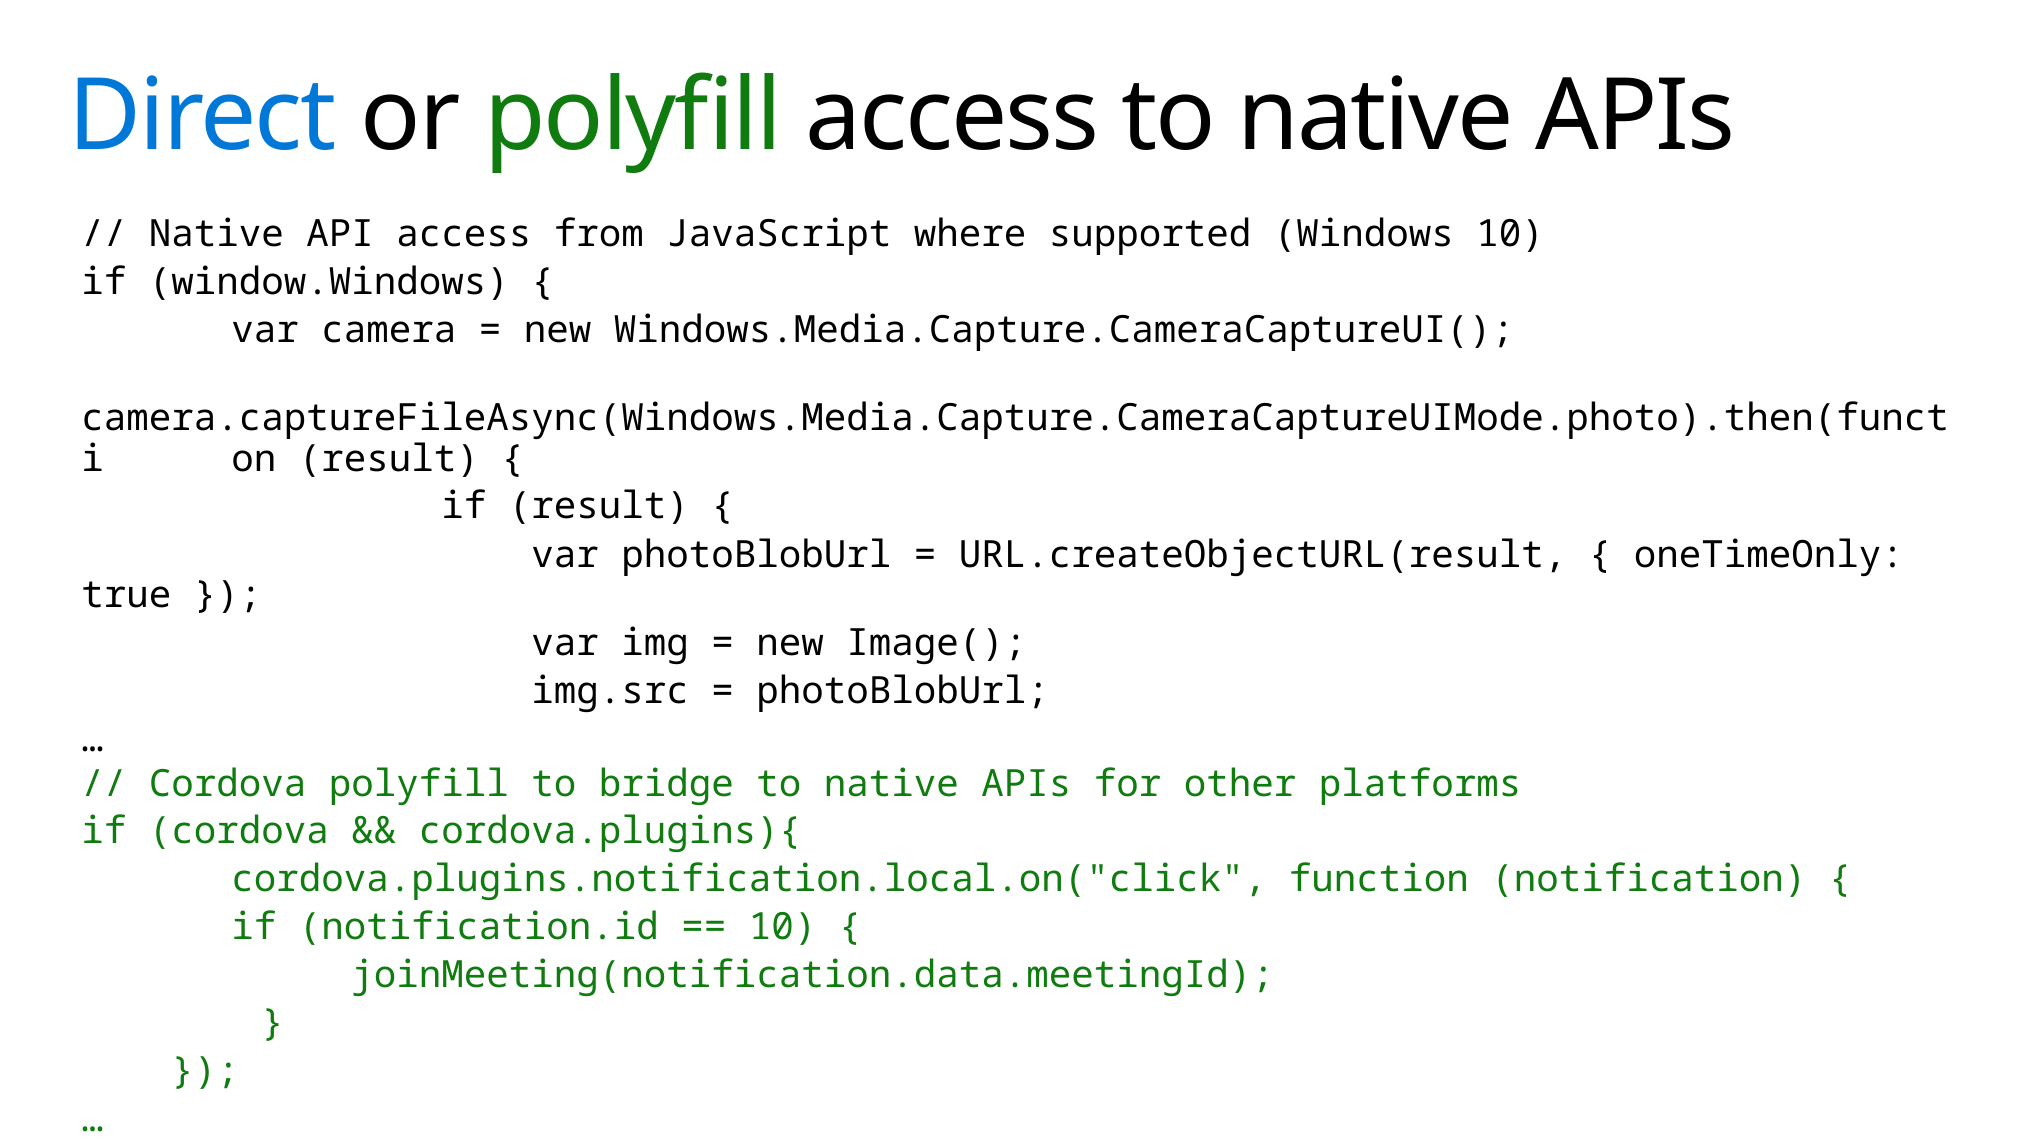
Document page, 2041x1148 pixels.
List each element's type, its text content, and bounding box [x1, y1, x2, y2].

list // Native API access from JavaScript where supported (Windows 10) if (window.Windows) { var camera = new Windows.Media.Capture.CameraCaptureUI(); camera.captureFileAsync(Windows.Media.Capture.CameraCaptureUIMode.photo).then(functi on (result) { if (result) { var photoBlobUrl = URL.createObjectURL(result, { oneTimeOnly: true }); var img = new Image(); img.src = photoBlobUrl; … [57, 198, 1996, 748]
title Direct or polyfill access to native APIs [45, 48, 1996, 199]
text_box // Cordova polyfill to bridge to native APIs for other platforms if (cordova && cordova.plugins){ cordova.plugins.notification.local.on("click", function (notification) { if (notification.id == 10) { joinMeeting(notification.data.meetingId); } }); … [57, 748, 2008, 1148]
